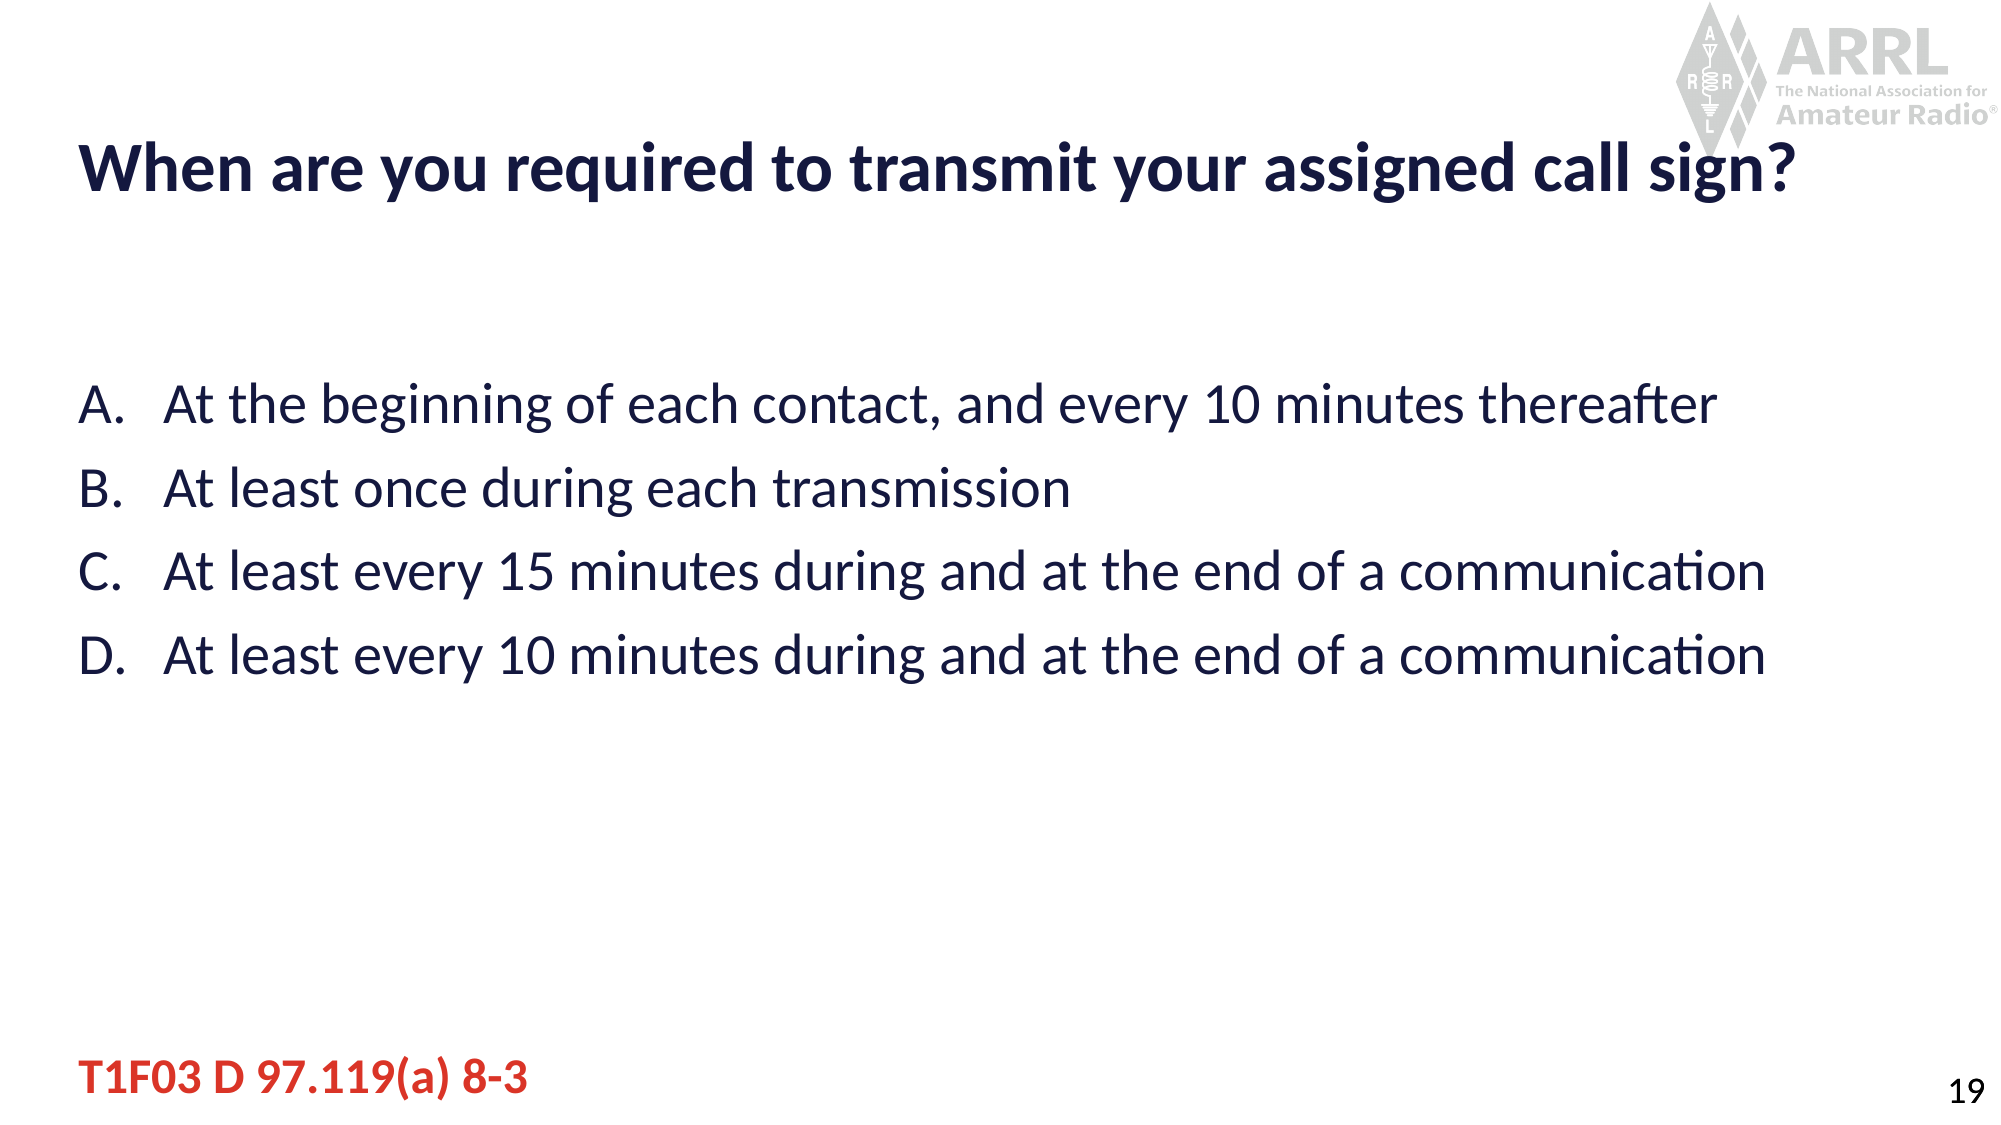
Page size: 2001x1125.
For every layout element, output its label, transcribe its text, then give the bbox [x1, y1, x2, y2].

picture [1674, 0, 2000, 164]
title When are you required to transmit your assigned call sign? [63, 59, 1863, 278]
text_box T1F03 D 97.119(a) 8-3 [63, 1036, 921, 1112]
list At the beginning of each contact, and every 10 minutes thereafter At least once during each transmission At least every 15 minutes during and at the end of a communication At least every 10 minutes during and at the end of a communication [63, 365, 1863, 989]
